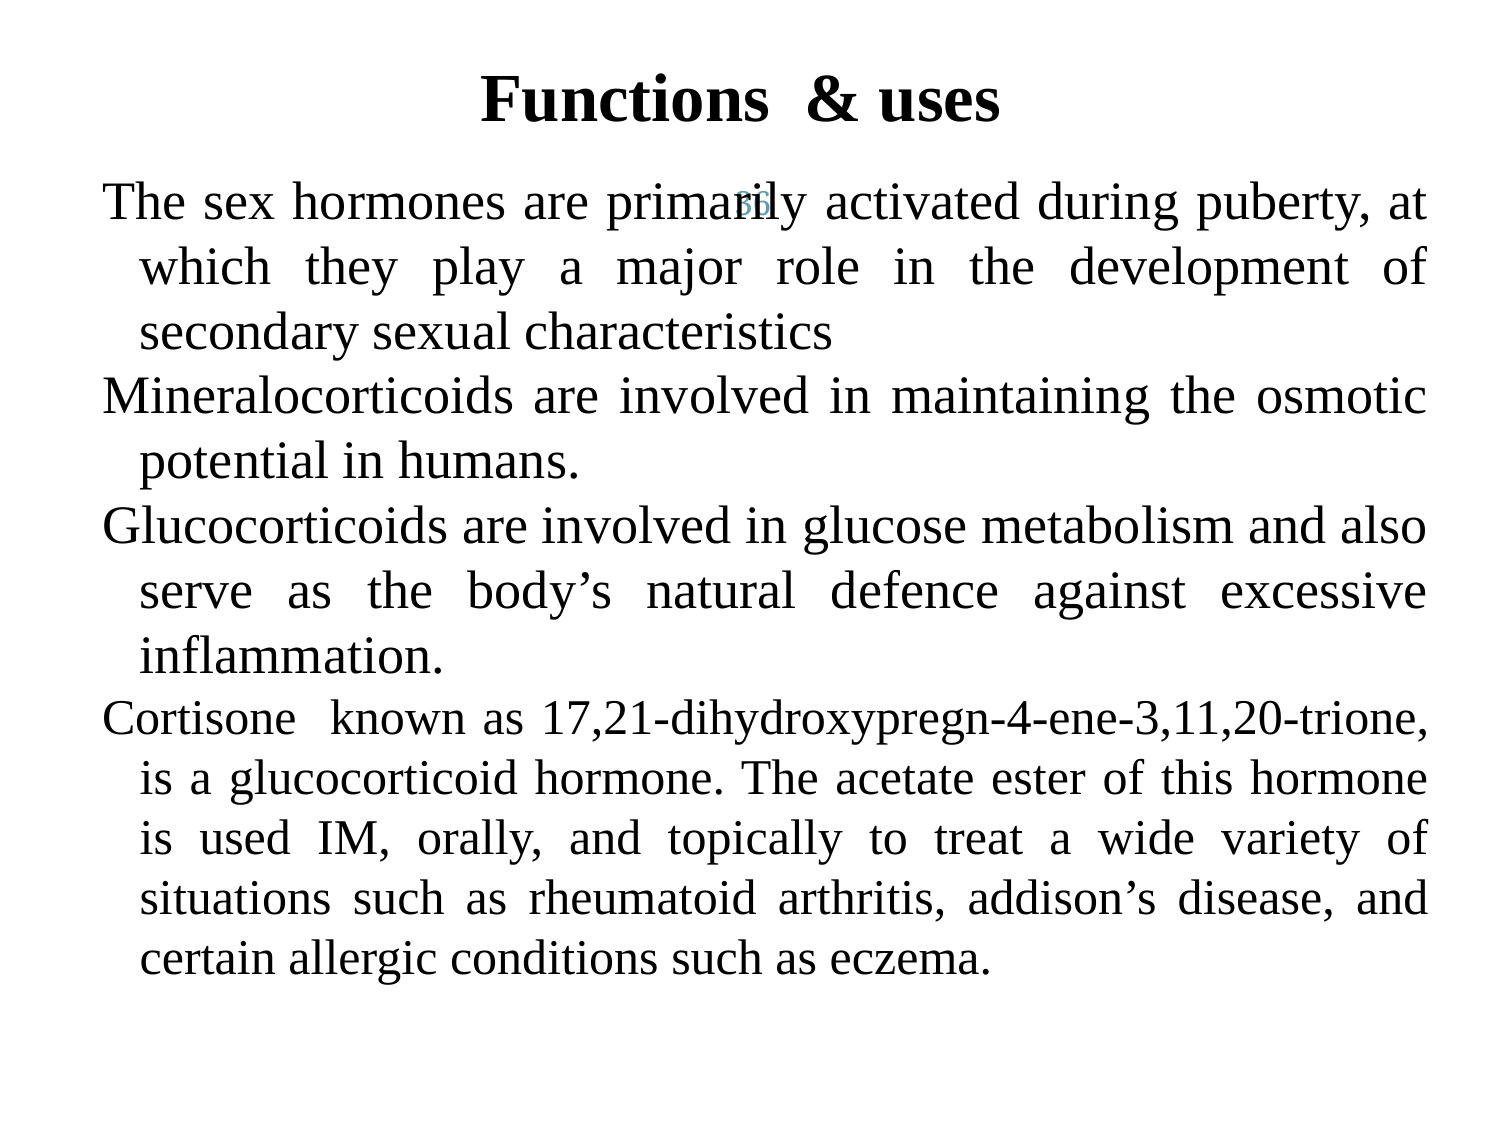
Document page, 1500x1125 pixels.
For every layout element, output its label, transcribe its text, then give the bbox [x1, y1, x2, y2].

list The sex hormones are primarily activated during puberty, at which they play a major role in the development of secondary sexual characteristics Mineralocorticoids are involved in maintaining the osmotic potential in humans. Glucocorticoids are involved in glucose metabolism and also serve as the body’s natural defence against excessive inflammation. Cortisone known as 17,21-dihydroxypregn-4-ene-3,11,20-trione, is a glucocorticoid hormone. The acetate ester of this hormone is used IM, orally, and topically to treat a wide variety of situations such as rheumatoid arthritis, addison’s disease, and certain allergic conditions such as eczema. [49, 149, 1445, 1075]
title Functions & uses [49, 37, 1450, 162]
slide_number 36 [715, 168, 791, 241]
